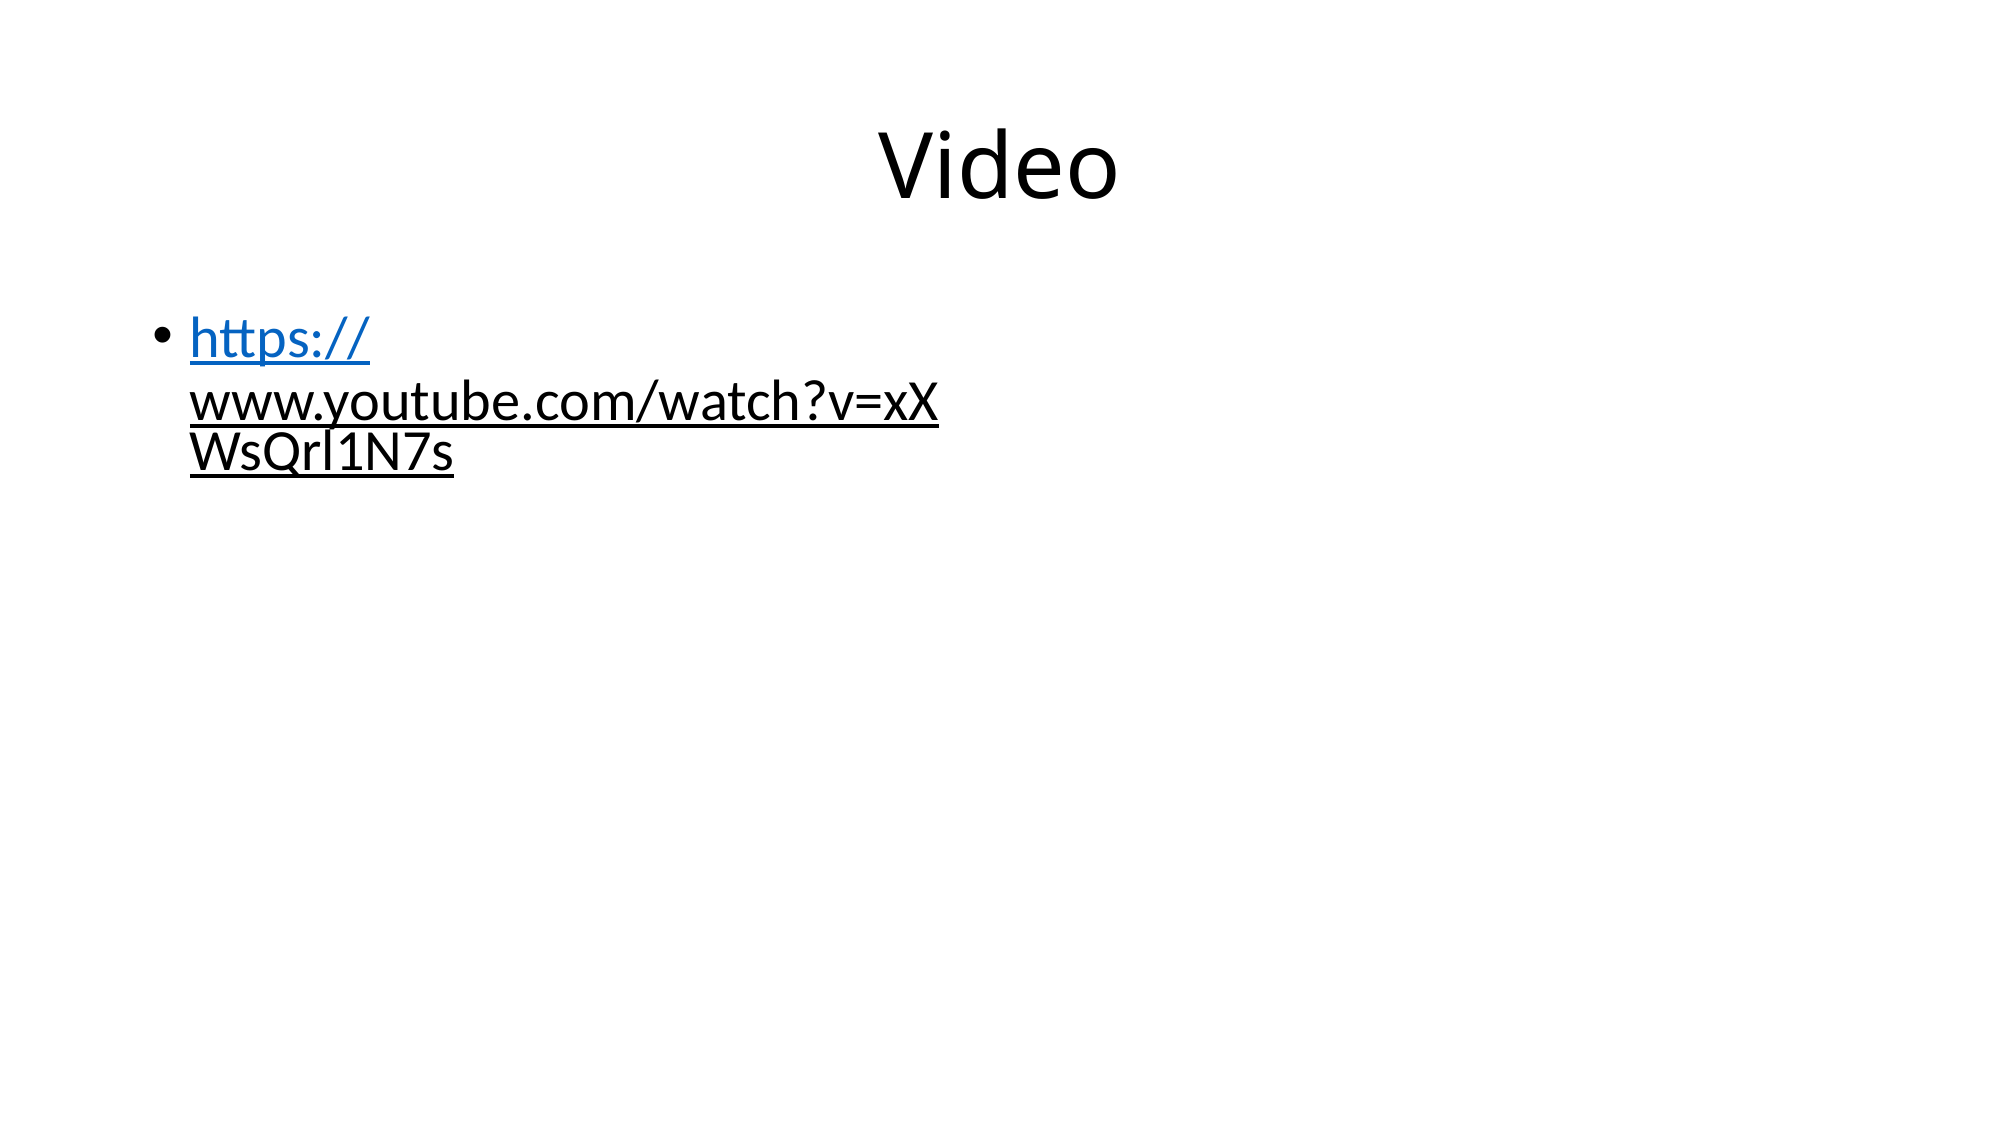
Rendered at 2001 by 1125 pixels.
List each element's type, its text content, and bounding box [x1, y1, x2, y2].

title Video [137, 59, 1863, 278]
list https://www.youtube.com/watch?v=xXWsQrl1N7s [137, 299, 988, 1014]
